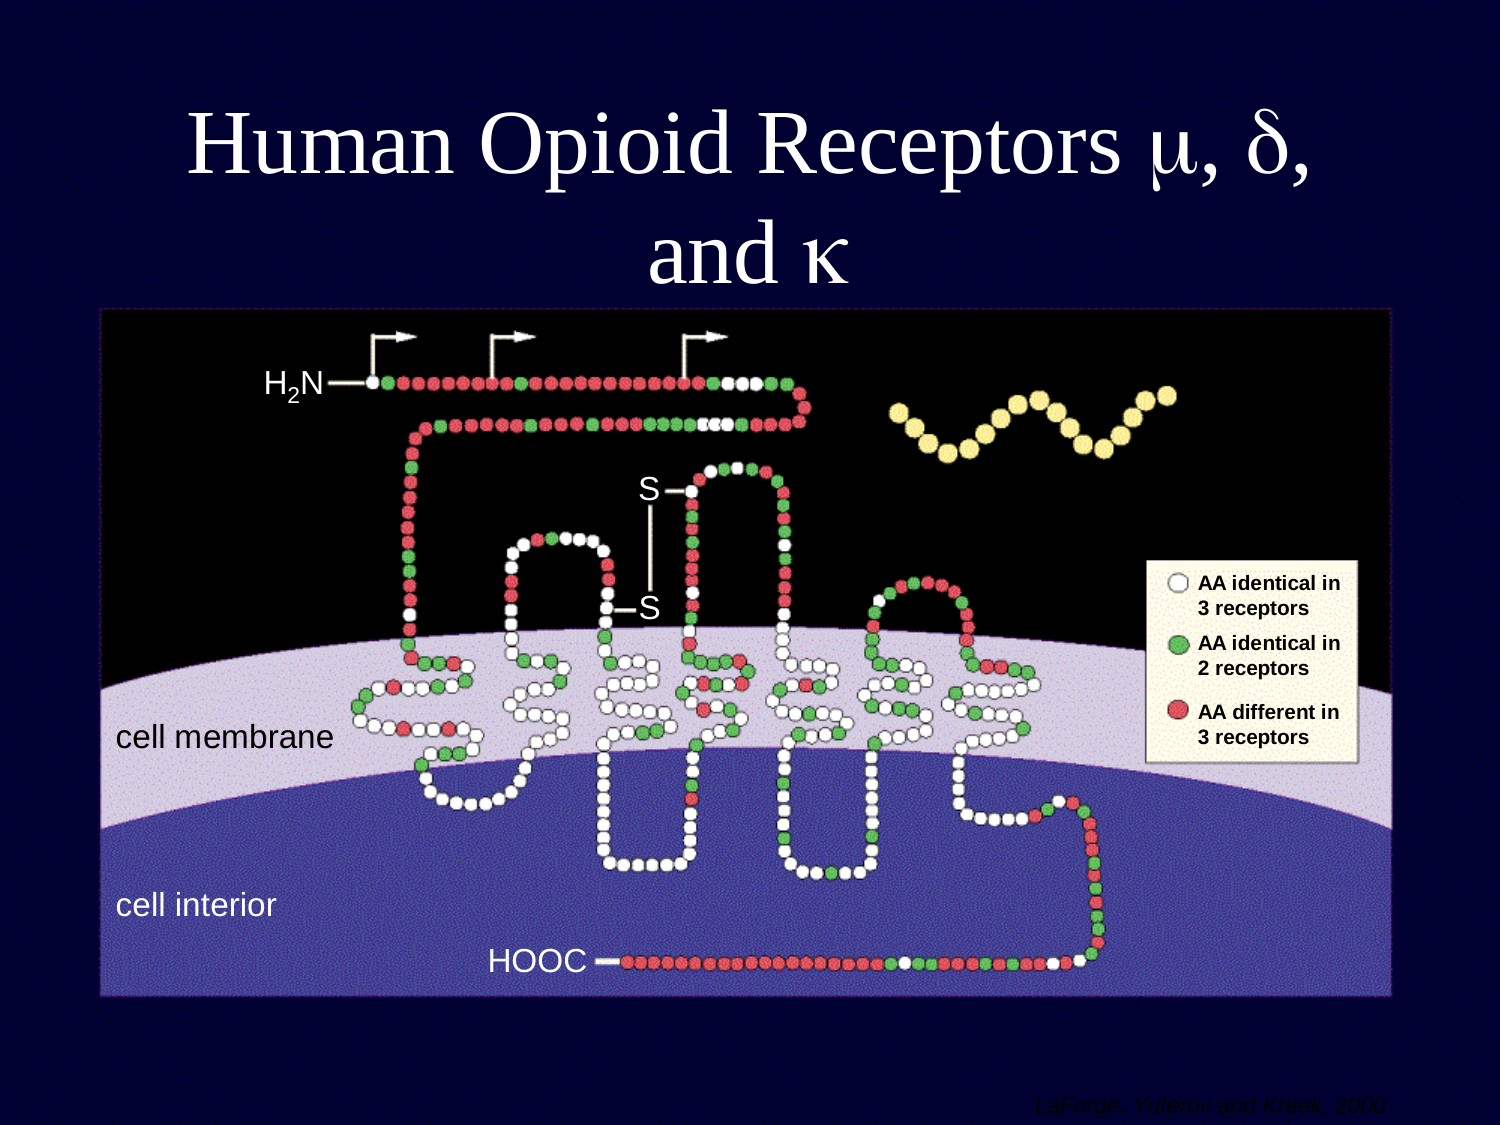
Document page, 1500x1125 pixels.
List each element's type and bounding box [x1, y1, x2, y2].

text_box [0, 0, 1500, 1125]
